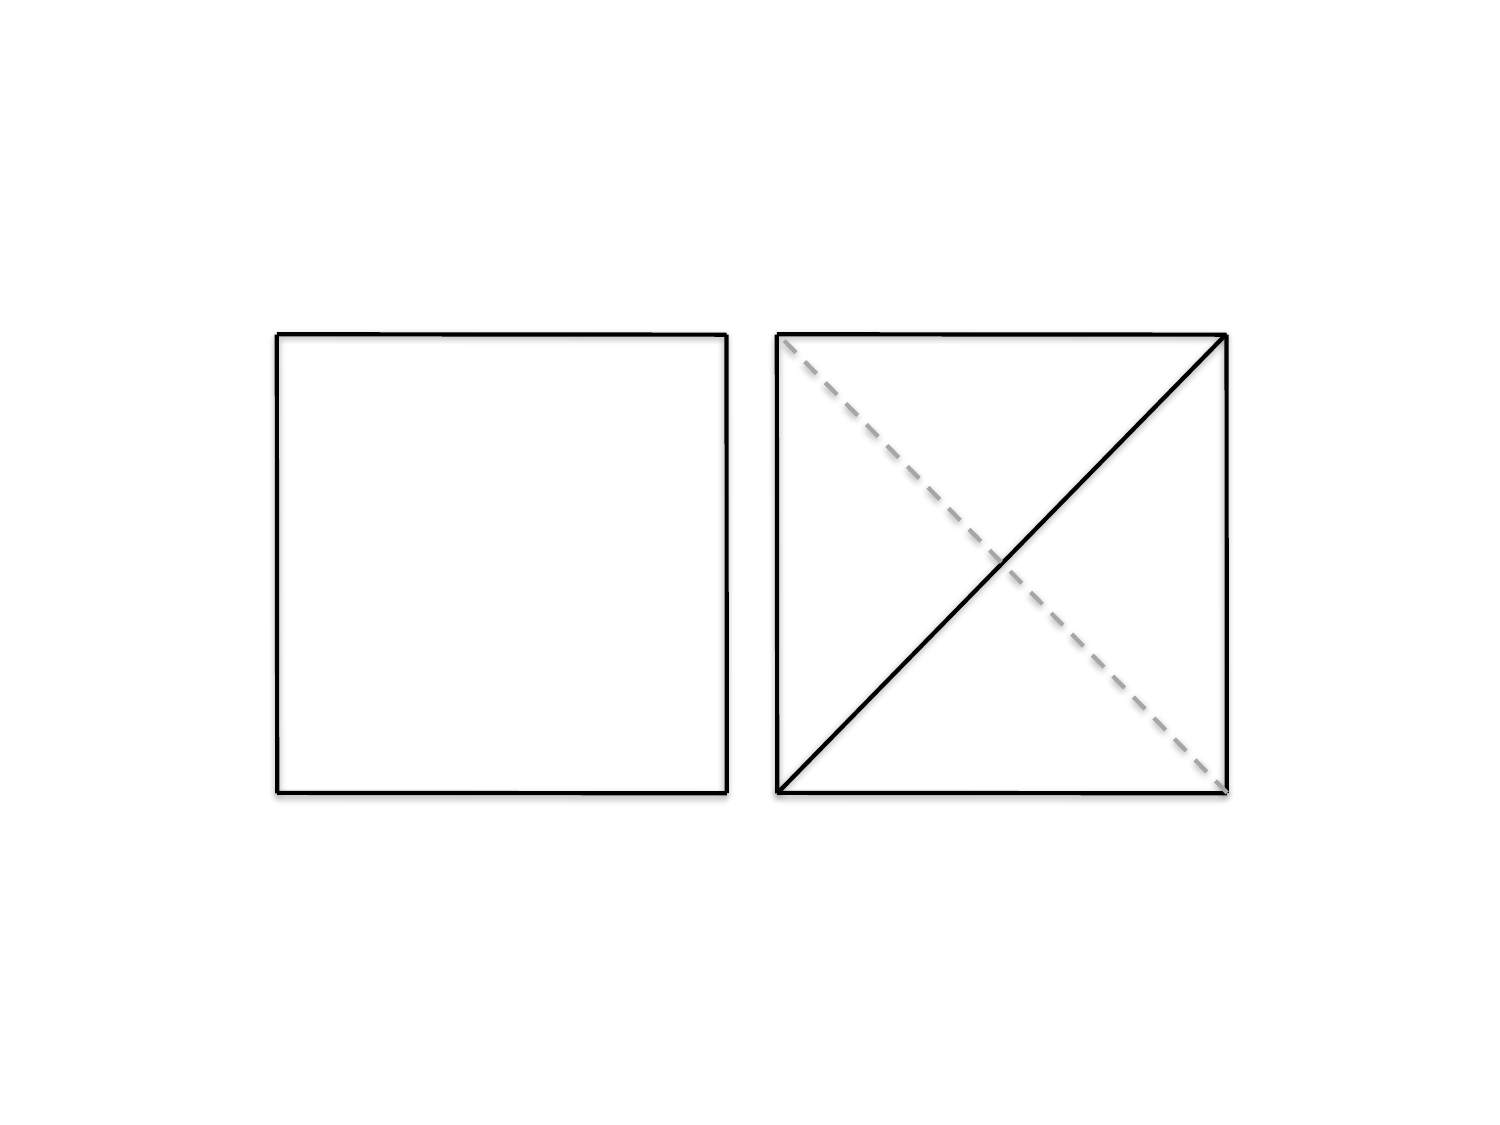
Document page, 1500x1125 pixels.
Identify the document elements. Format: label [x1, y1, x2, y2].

text_box [276, 333, 1228, 794]
